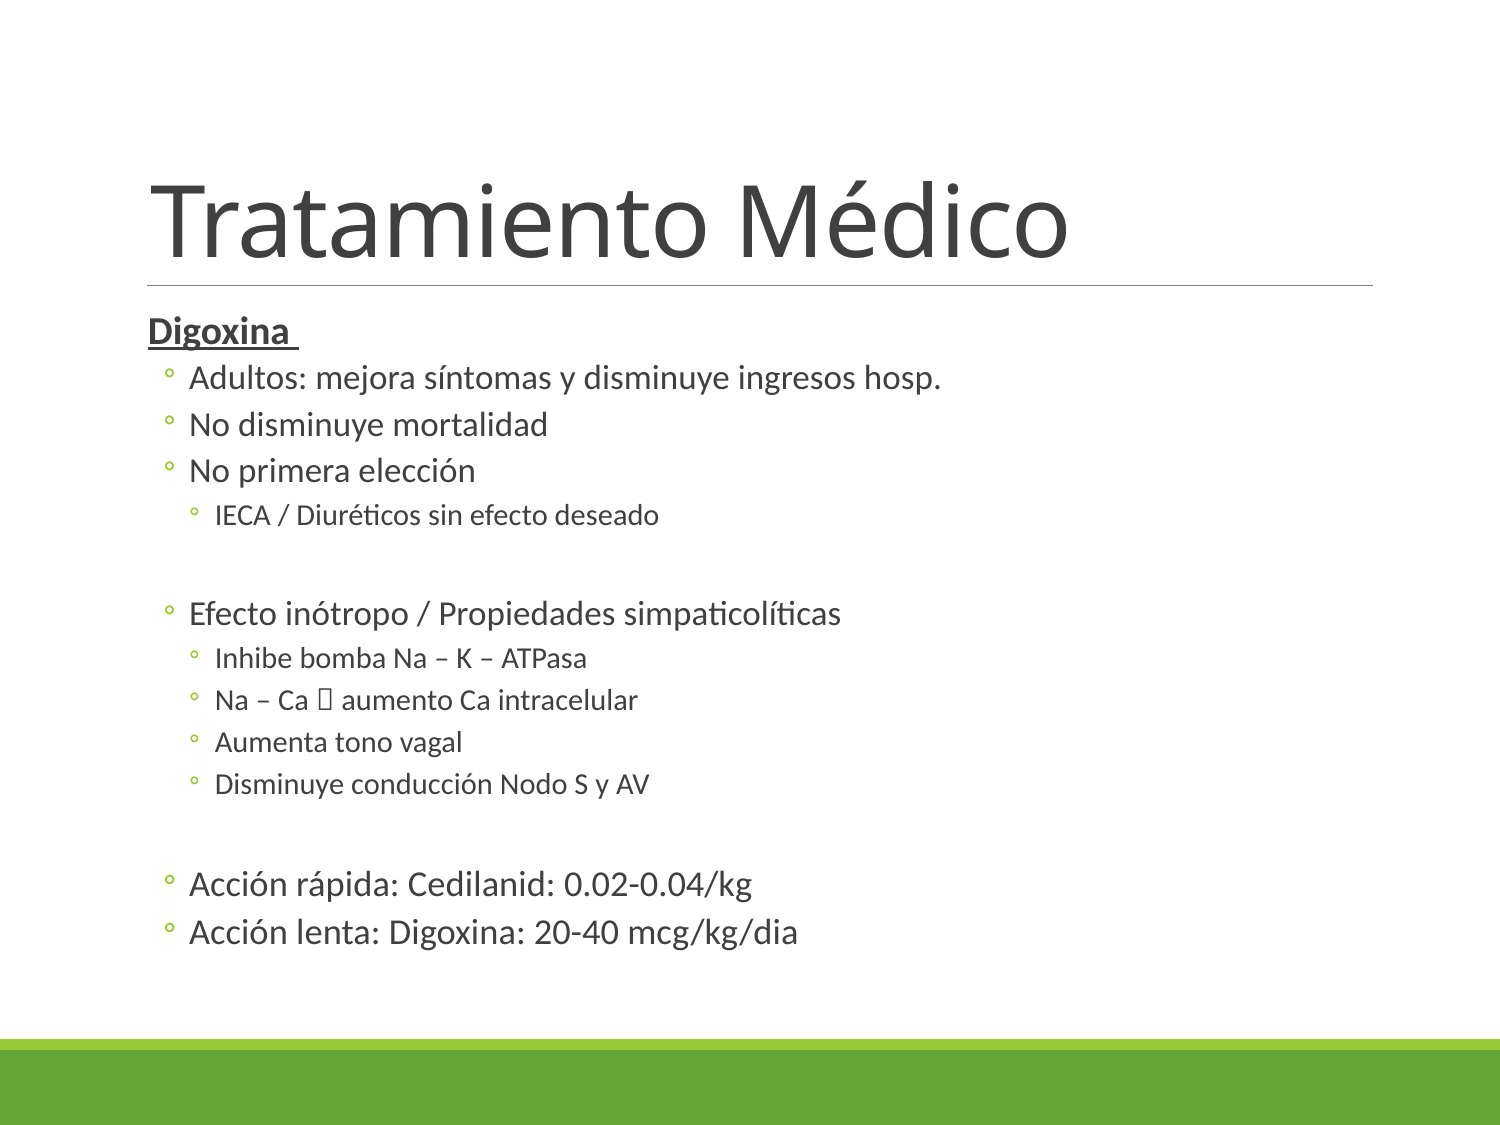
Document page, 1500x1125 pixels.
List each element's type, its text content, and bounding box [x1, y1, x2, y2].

title Tratamiento Médico [135, 47, 1373, 285]
list Digoxina Adultos: mejora síntomas y disminuye ingresos hosp. No disminuye mortalidad No primera elección IECA / Diuréticos sin efecto deseado Efecto inótropo / Propiedades simpaticolíticas Inhibe bomba Na – K – ATPasa Na – Ca  aumento Ca intracelular Aumenta tono vagal Disminuye conducción Nodo S y AV Acción rápida: Cedilanid: 0.02-0.04/kg Acción lenta: Digoxina: 20-40 mcg/kg/dia [135, 302, 1373, 963]
